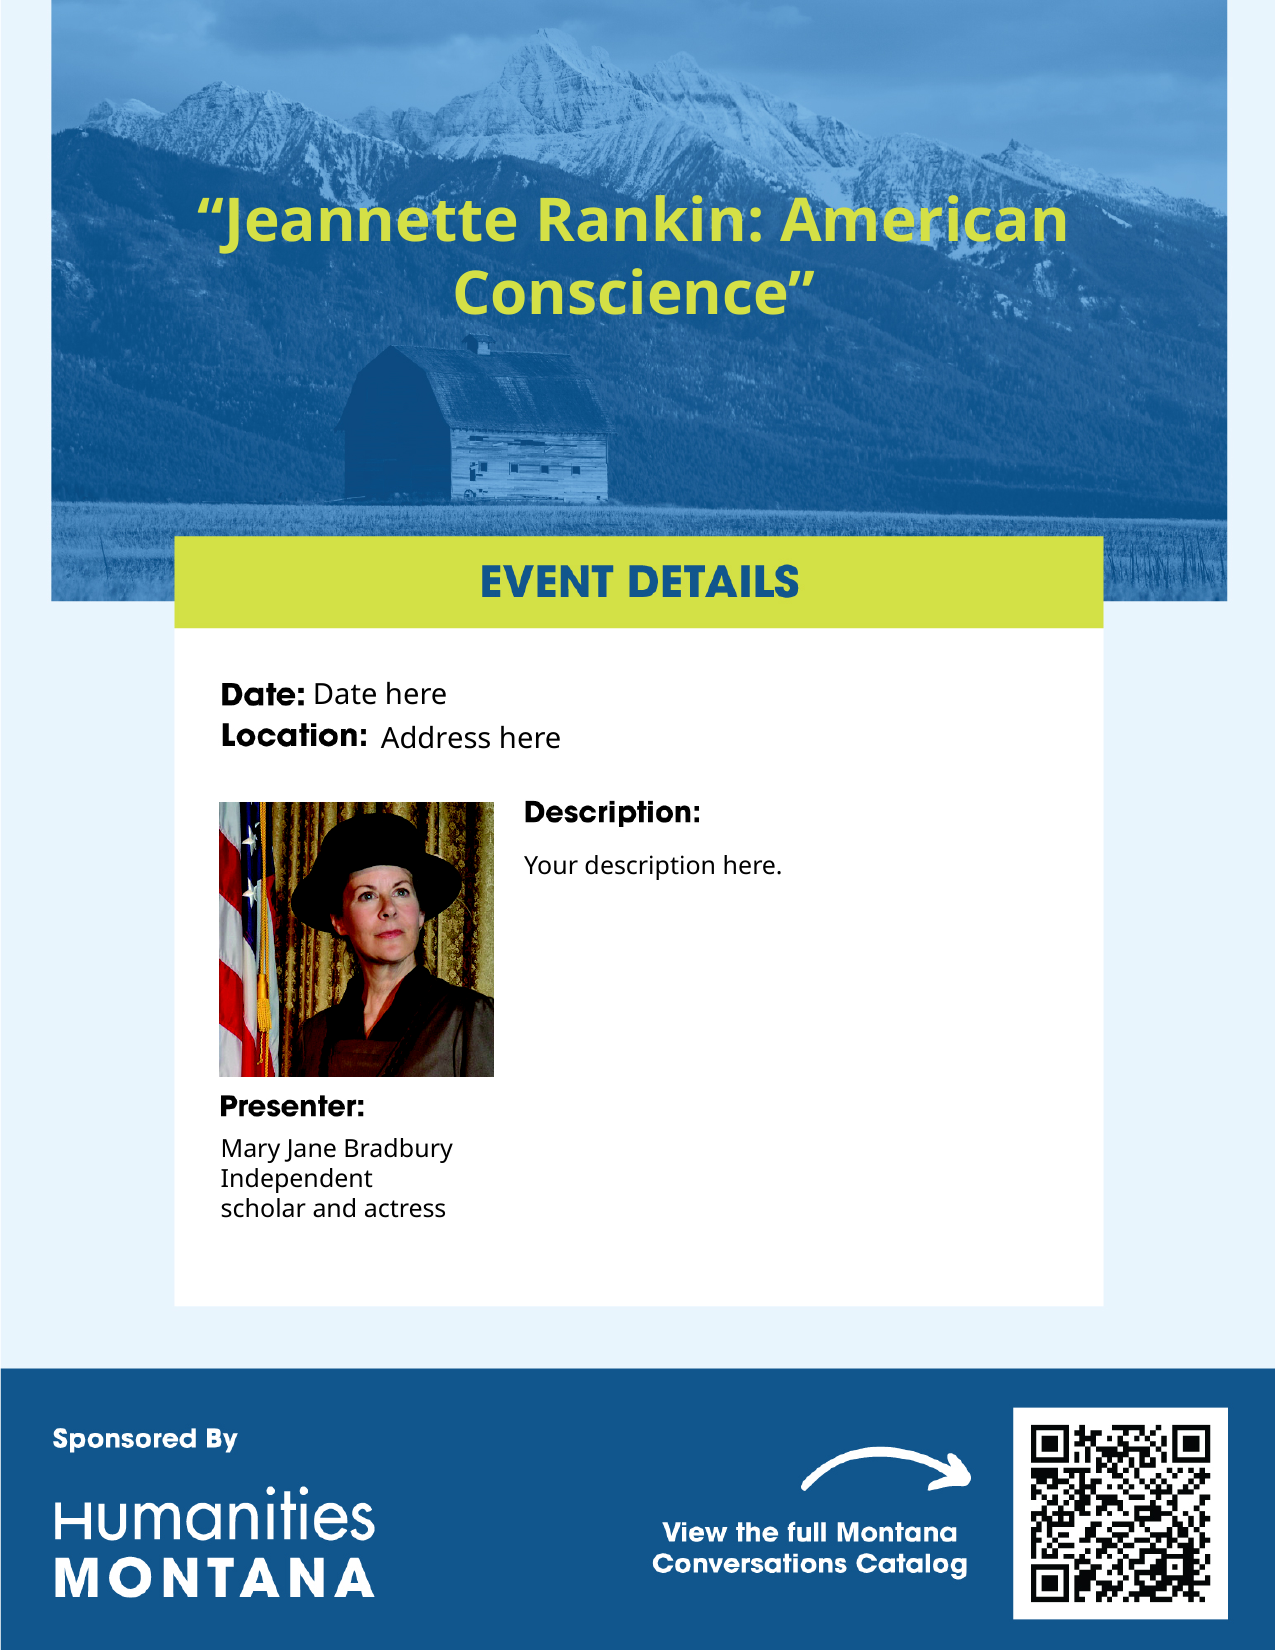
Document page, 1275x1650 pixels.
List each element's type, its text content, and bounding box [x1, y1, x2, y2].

text_box “Jeannette Rankin: American Conscience” [169, 166, 1099, 342]
text_box Address here [365, 704, 1233, 770]
text_box [169, 132, 1099, 166]
text_box Mary Jane Bradbury Independent scholar and actress [205, 1117, 480, 1238]
text_box [159, 166, 169, 233]
picture [0, 0, 1275, 1650]
text_box Your description here. [509, 834, 1033, 895]
text_box Date here [297, 660, 932, 726]
